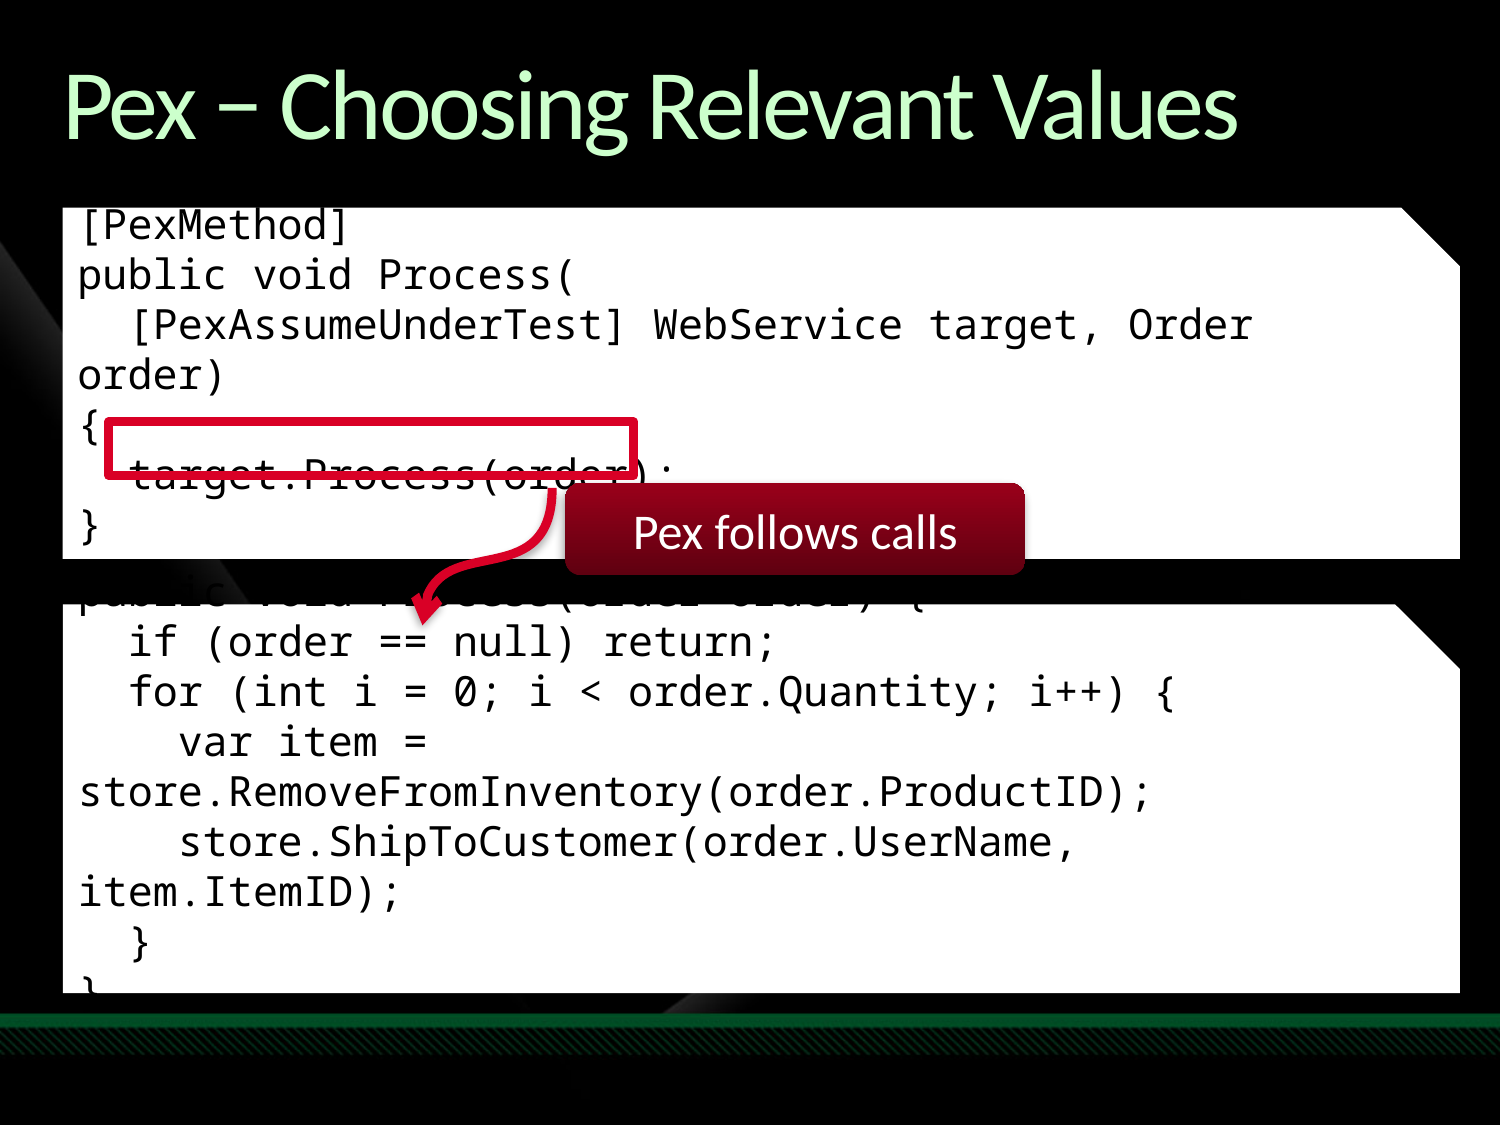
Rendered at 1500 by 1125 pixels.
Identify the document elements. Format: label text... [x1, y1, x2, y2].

text_box Pex follows calls [565, 482, 1026, 576]
text_box public void Process(Order order) { if (order == null) return; for (int i = 0; i < order.Quantity; i++) { var item = store.RemoveFromInventory(order.ProductID); store.ShipToCustomer(order.UserName, item.ItemID); } } [58, 599, 1465, 998]
title Pex − Choosing Relevant Values [62, 53, 1438, 144]
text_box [418, 491, 557, 622]
text_box [PexMethod] public void Process( [PexAssumeUnderTest] WebService target, Order order) { target.Process(order); } [58, 203, 1465, 564]
picture [0, 0, 1500, 1125]
text_box [104, 417, 638, 480]
